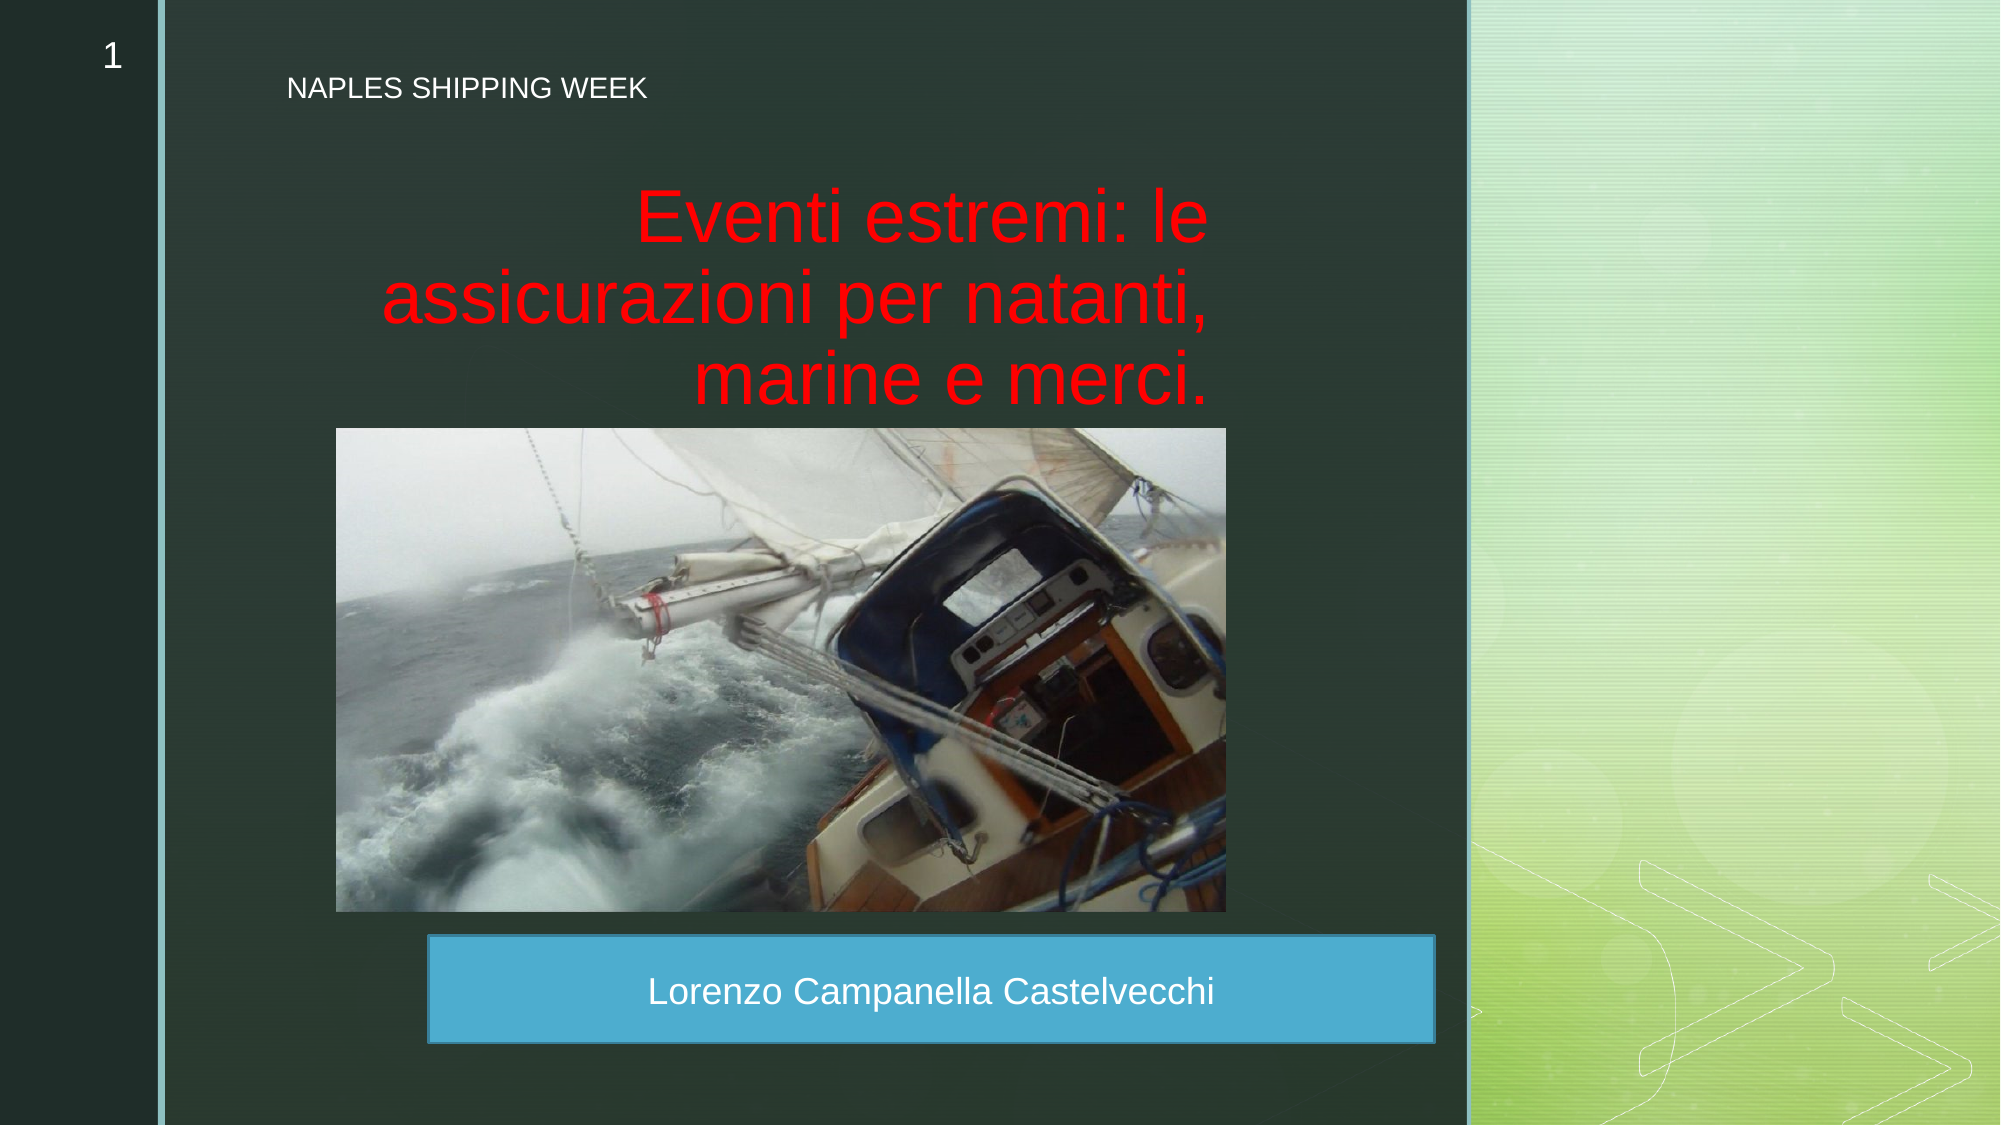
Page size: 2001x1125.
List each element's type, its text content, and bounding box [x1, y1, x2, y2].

picture [335, 428, 1227, 913]
slide_number 1 [25, 26, 131, 80]
text_box Lorenzo Campanella Castelvecchi [427, 934, 1436, 1044]
subtitle NAPLES SHIPPING WEEK [185, 35, 672, 112]
picture [1472, 0, 2001, 1125]
title Eventi estremi: le assicurazioni per natanti, marine e merci. [320, 170, 1226, 919]
